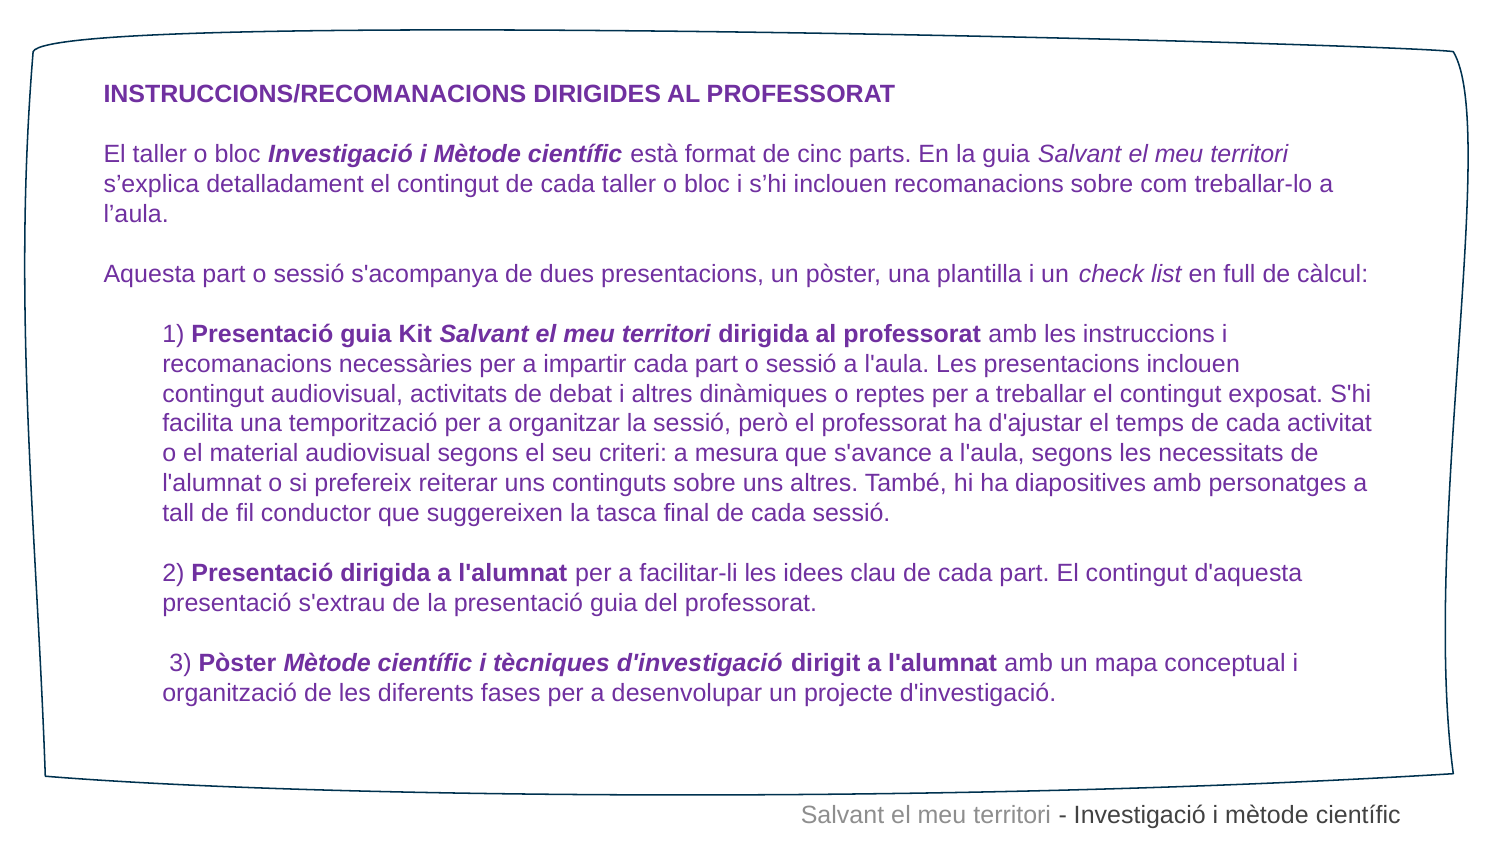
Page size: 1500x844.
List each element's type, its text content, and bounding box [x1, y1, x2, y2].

text_box INSTRUCCIONS/RECOMANACIONS DIRIGIDES AL PROFESSORAT El taller o bloc Investigació i Mètode científic està format de cinc parts. En la guia Salvant el meu territori s’explica detalladament el contingut de cada taller o bloc i s’hi inclouen recomanacions sobre com treballar-lo a l’aula. Aquesta part o sessió s'acompanya de dues presentacions, un pòster, una plantilla i un check list en full de càlcul: 1) Presentació guia Kit Salvant el meu territori dirigida al professorat amb les instruccions i recomanacions necessàries per a impartir cada part o sessió a l'aula. Les presentacions inclouen contingut audiovisual, activitats de debat i altres dinàmiques o reptes per a treballar el contingut exposat. S'hi facilita una temporització per a organitzar la sessió, però el professorat ha d'ajustar el temps de cada activitat o el material audiovisual segons el seu criteri: a mesura que s'avance a l'aula, segons les necessitats de l'alumnat o si prefereix reiterar uns continguts sobre uns altres. També, hi ha diapositives amb personatges a tall de fil conductor que suggereixen la tasca final de cada sessió. 2) Presentació dirigida a l'alumnat per a facilitar-li les idees clau de cada part. El contingut d'aquesta presentació s'extrau de la presentació guia del professorat. 3) Pòster Mètode científic i tècniques d'investigació dirigit a l'alumnat amb un mapa conceptual i organització de les diferents fases per a desenvolupar un projecte d'investigació. [88, 62, 1417, 747]
text_box [24, 29, 1469, 790]
text_box Salvant el meu territori - Investigació i mètode científic [88, 790, 1417, 844]
